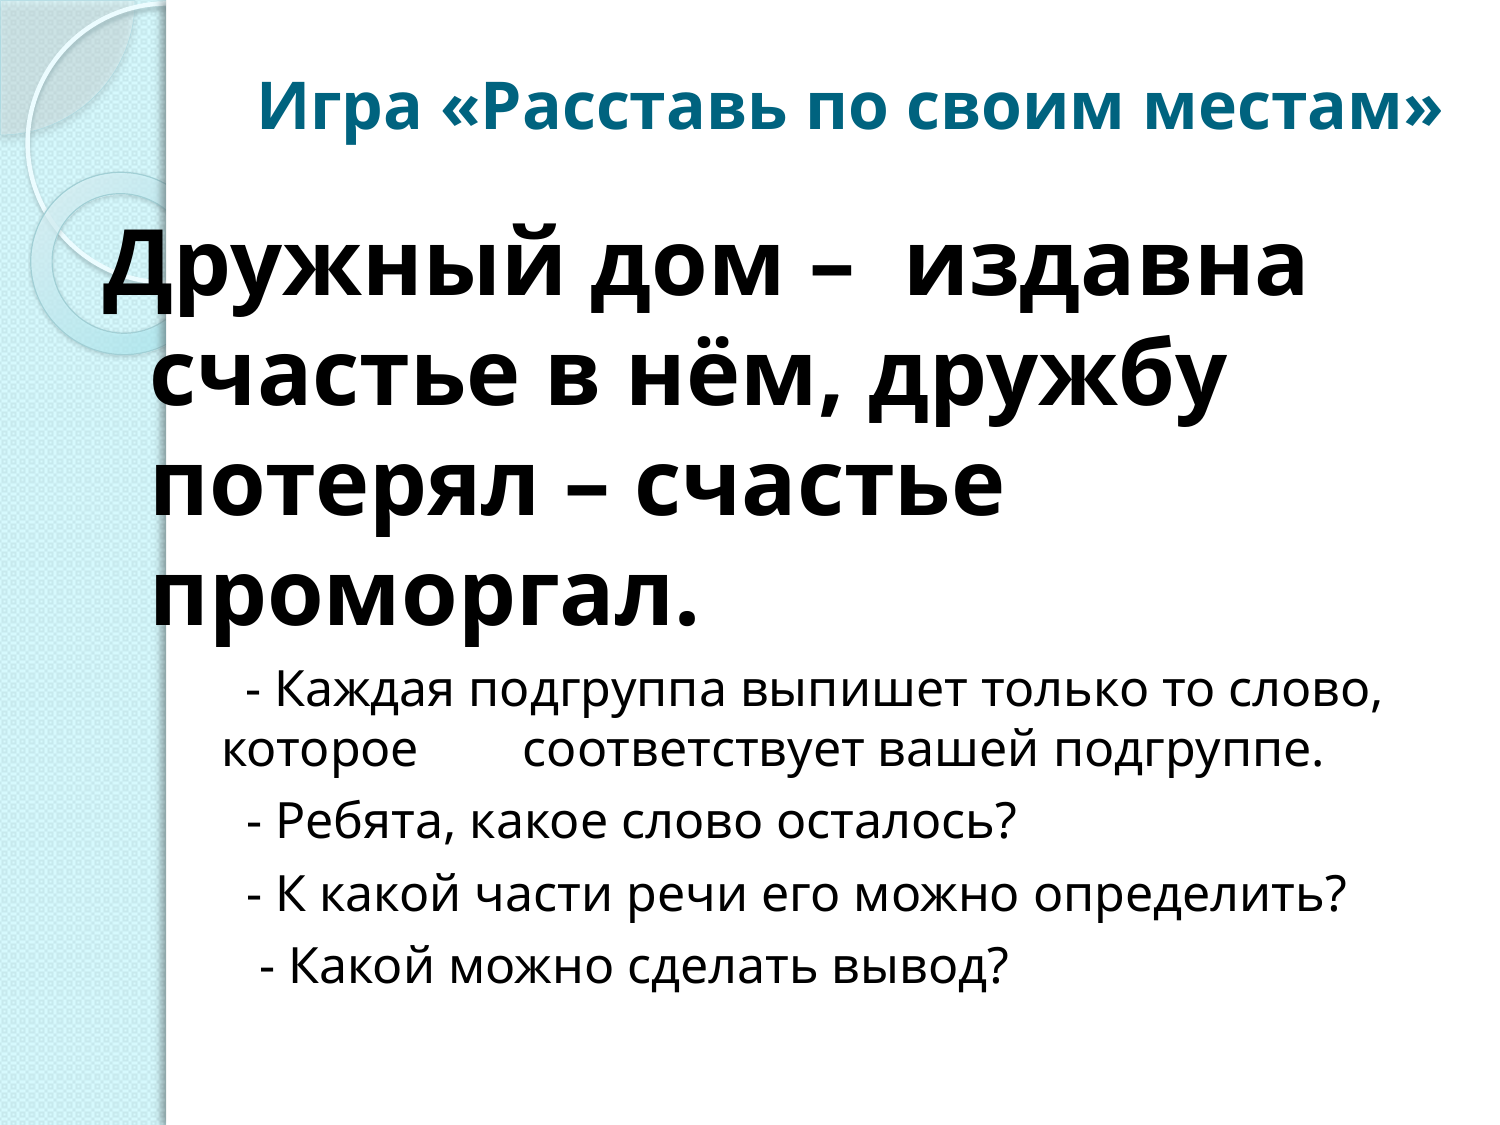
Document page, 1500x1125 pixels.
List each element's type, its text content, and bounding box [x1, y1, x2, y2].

list Дружный дом – издавна счастье в нём, дружбу потерял – счастье проморгал. - Каждая подгруппа выпишет только то слово, которое соответствует вашей подгруппе. - Ребята, какое слово осталось? - К какой части речи его можно определить? - Какой можно сделать вывод? [75, 196, 1425, 1005]
title Игра «Расставь по своим местам» [235, 45, 1466, 161]
